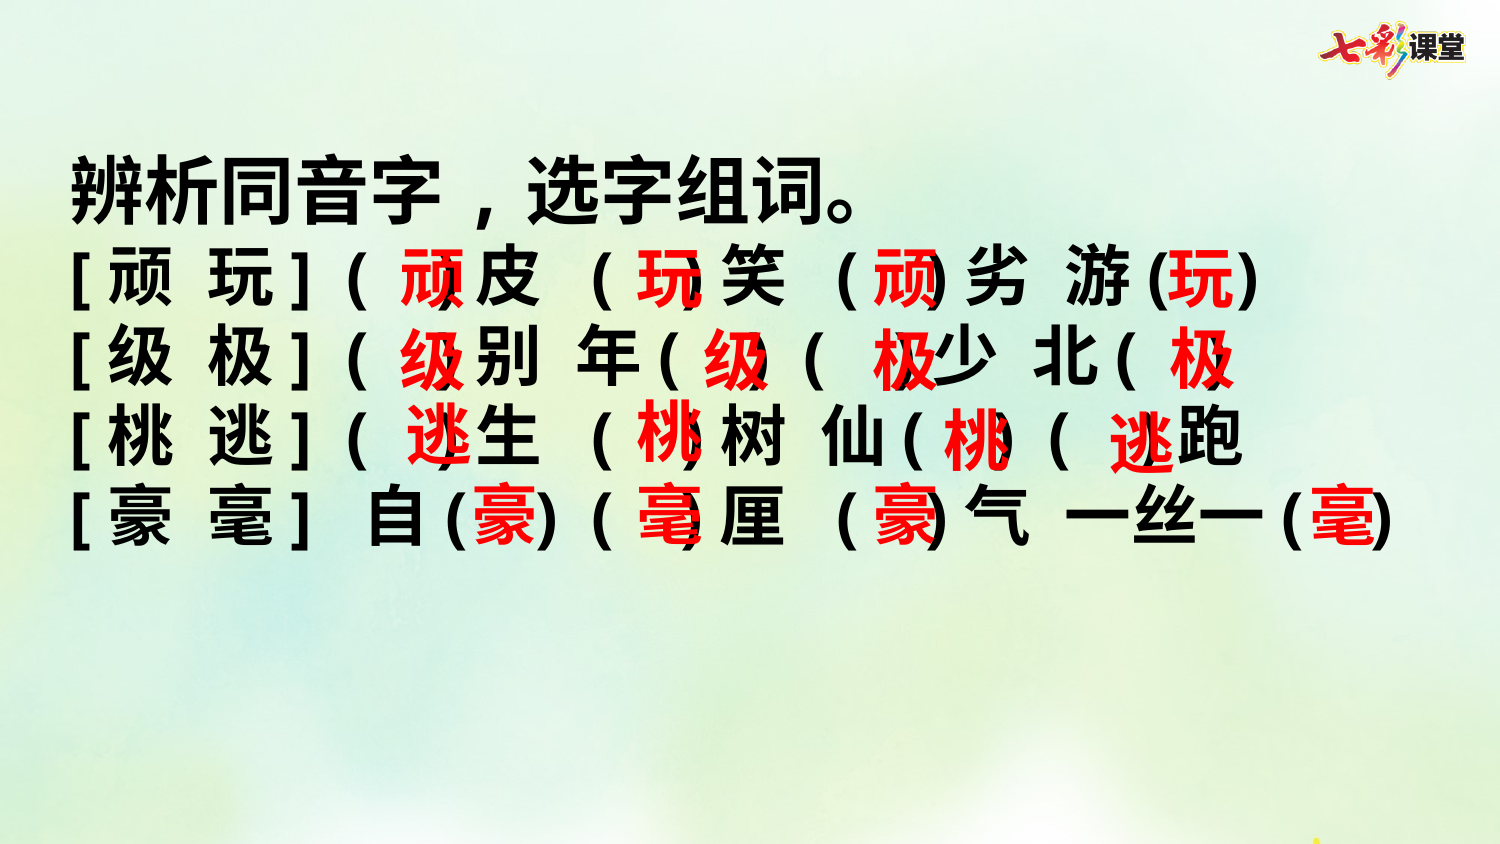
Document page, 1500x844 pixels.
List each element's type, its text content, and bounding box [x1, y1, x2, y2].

text_box 极 [857, 311, 965, 407]
text_box 毫 [1294, 466, 1402, 562]
text_box 极 [1154, 309, 1261, 405]
text_box 豪 [456, 465, 563, 560]
text_box 辨析同音字,选字组词。 [顽 玩] ( )皮 ( )笑 ( )劣 游( ) [级 极] ( )别 年( ) ( )少 北( ) [桃 逃] ( )生 ( )树 仙( ) ( )跑 [豪 毫] 自( ) ( )厘 ( )气 一丝一( ) [54, 136, 1500, 561]
text_box 顽 [857, 228, 965, 311]
text_box 毫 [621, 465, 728, 560]
text_box 桃 [621, 382, 728, 465]
text_box 级 [689, 311, 796, 407]
text_box 玩 [1153, 228, 1272, 324]
text_box 桃 [928, 391, 1035, 486]
picture [0, 0, 1500, 844]
text_box 顽 [385, 228, 492, 311]
text_box 级 [385, 311, 492, 407]
text_box 逃 [390, 385, 498, 481]
text_box 逃 [1094, 394, 1201, 489]
text_box 豪 [857, 465, 965, 560]
text_box 玩 [621, 228, 740, 324]
